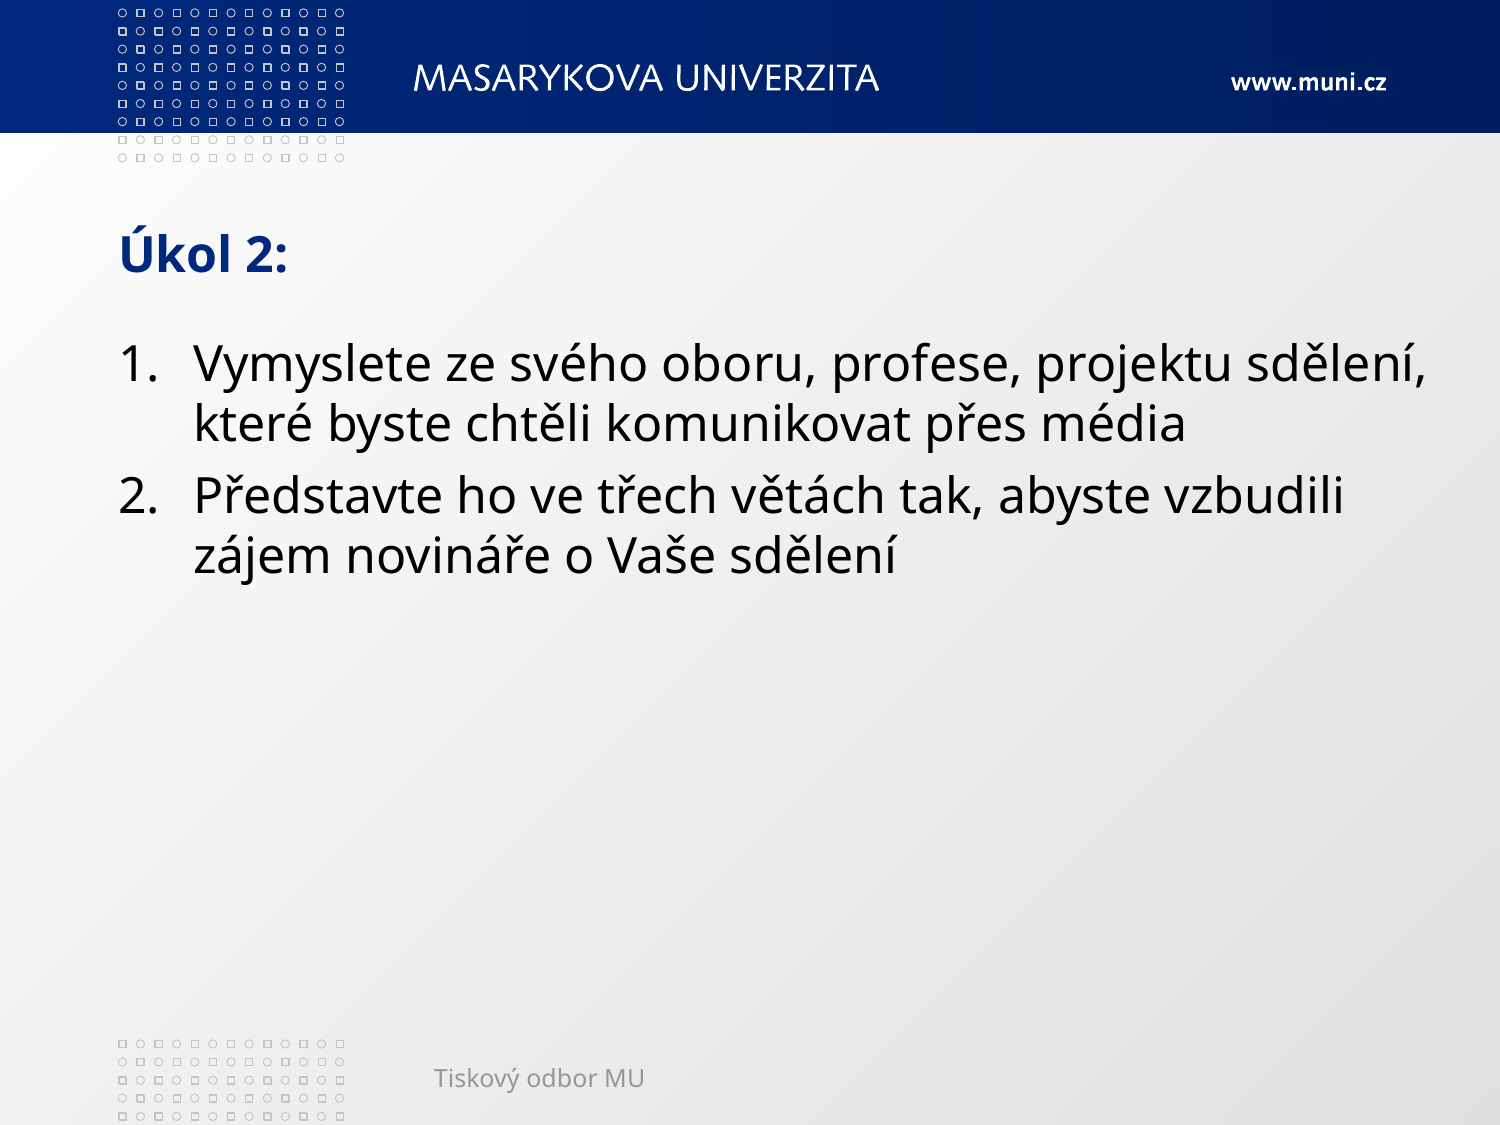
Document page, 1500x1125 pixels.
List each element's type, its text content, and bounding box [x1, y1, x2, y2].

title Úkol 2: [118, 184, 1403, 291]
list Vymyslete ze svého oboru, profese, projektu sdělení, které byste chtěli komunikovat přes média Představte ho ve třech větách tak, abyste vzbudili zájem novináře o Vaše sdělení [118, 331, 1469, 1006]
footer Tiskový odbor MU [419, 1025, 1081, 1100]
